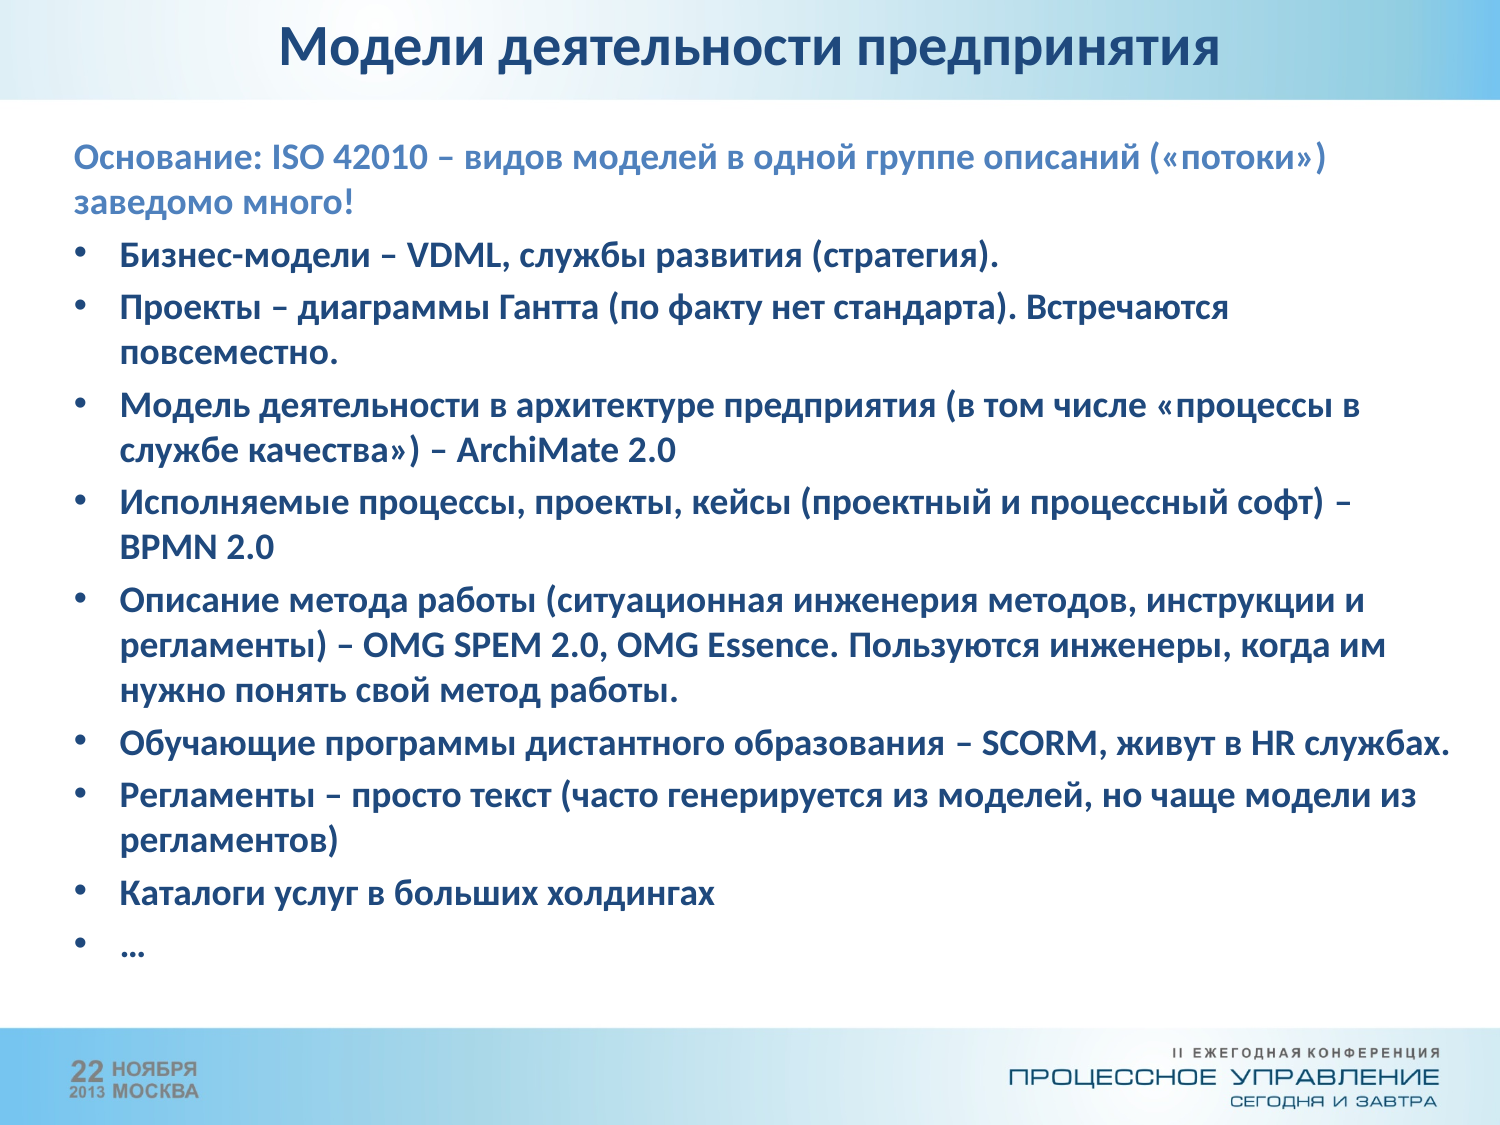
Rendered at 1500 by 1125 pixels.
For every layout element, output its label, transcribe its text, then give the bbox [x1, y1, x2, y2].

picture [0, 0, 1500, 1125]
list Основание: ISO 42010 – видов моделей в одной группе описаний («потоки») заведомо много! Бизнес-модели – VDML, службы развития (стратегия). Проекты – диаграммы Гантта (по факту нет стандарта). Встречаются повсеместно. Модель деятельности в архитектуре предприятия (в том числе «процессы в службе качества») – ArchiMate 2.0 Исполняемые процессы, проекты, кейсы (проектный и процессный софт) – BPMN 2.0 Описание метода работы (ситуационная инженерия методов, инструкции и регламенты) – OMG SPEM 2.0, OMG Essence. Пользуются инженеры, когда им нужно понять свой метод работы. Обучающие программы дистантного образования – SCORM, живут в HR службах. Регламенты – просто текст (часто генерируется из моделей, но чаще модели из регламентов) Каталоги услуг в больших холдингах … [58, 124, 1471, 1024]
list Модели деятельности предпринятия [29, 0, 1471, 107]
